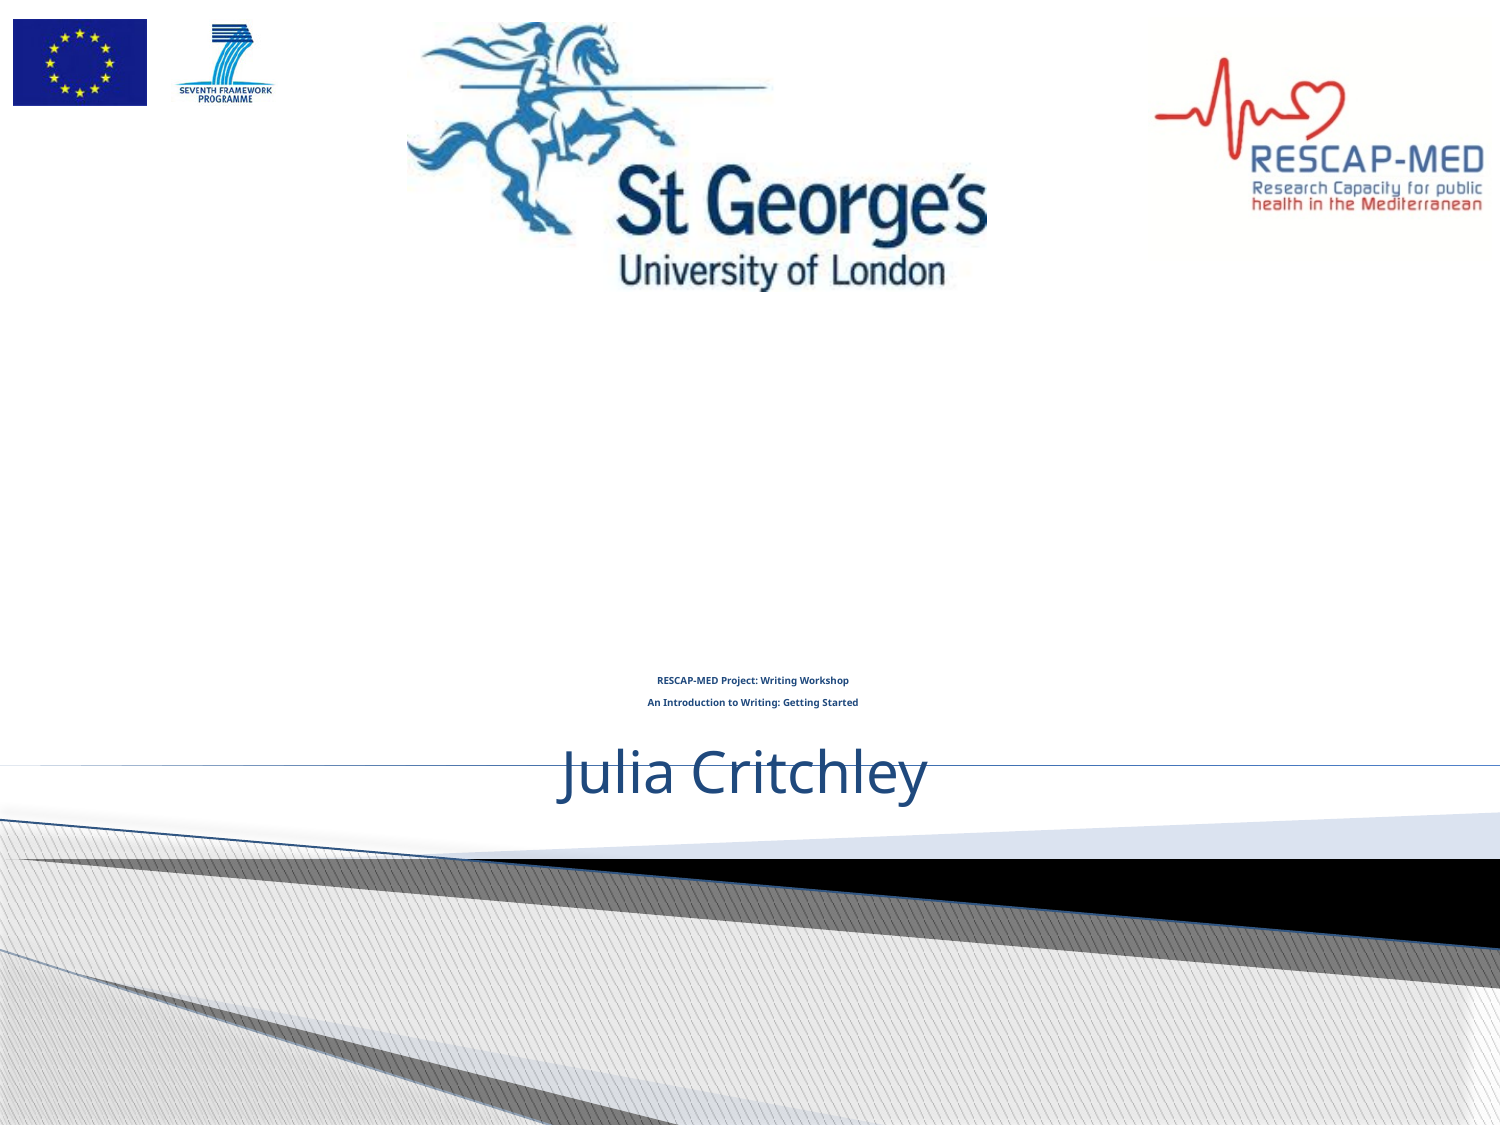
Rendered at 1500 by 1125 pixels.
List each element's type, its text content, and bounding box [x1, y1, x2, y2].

title RESCAP-MED Project: Writing Workshop An Introduction to Writing: Getting Started [80, 550, 1424, 717]
picture [5, 859, 1500, 989]
picture [1148, 17, 1493, 262]
picture [92, 977, 679, 1125]
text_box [13, 18, 278, 107]
subtitle Julia Critchley [112, 727, 1388, 835]
picture [407, 22, 987, 293]
